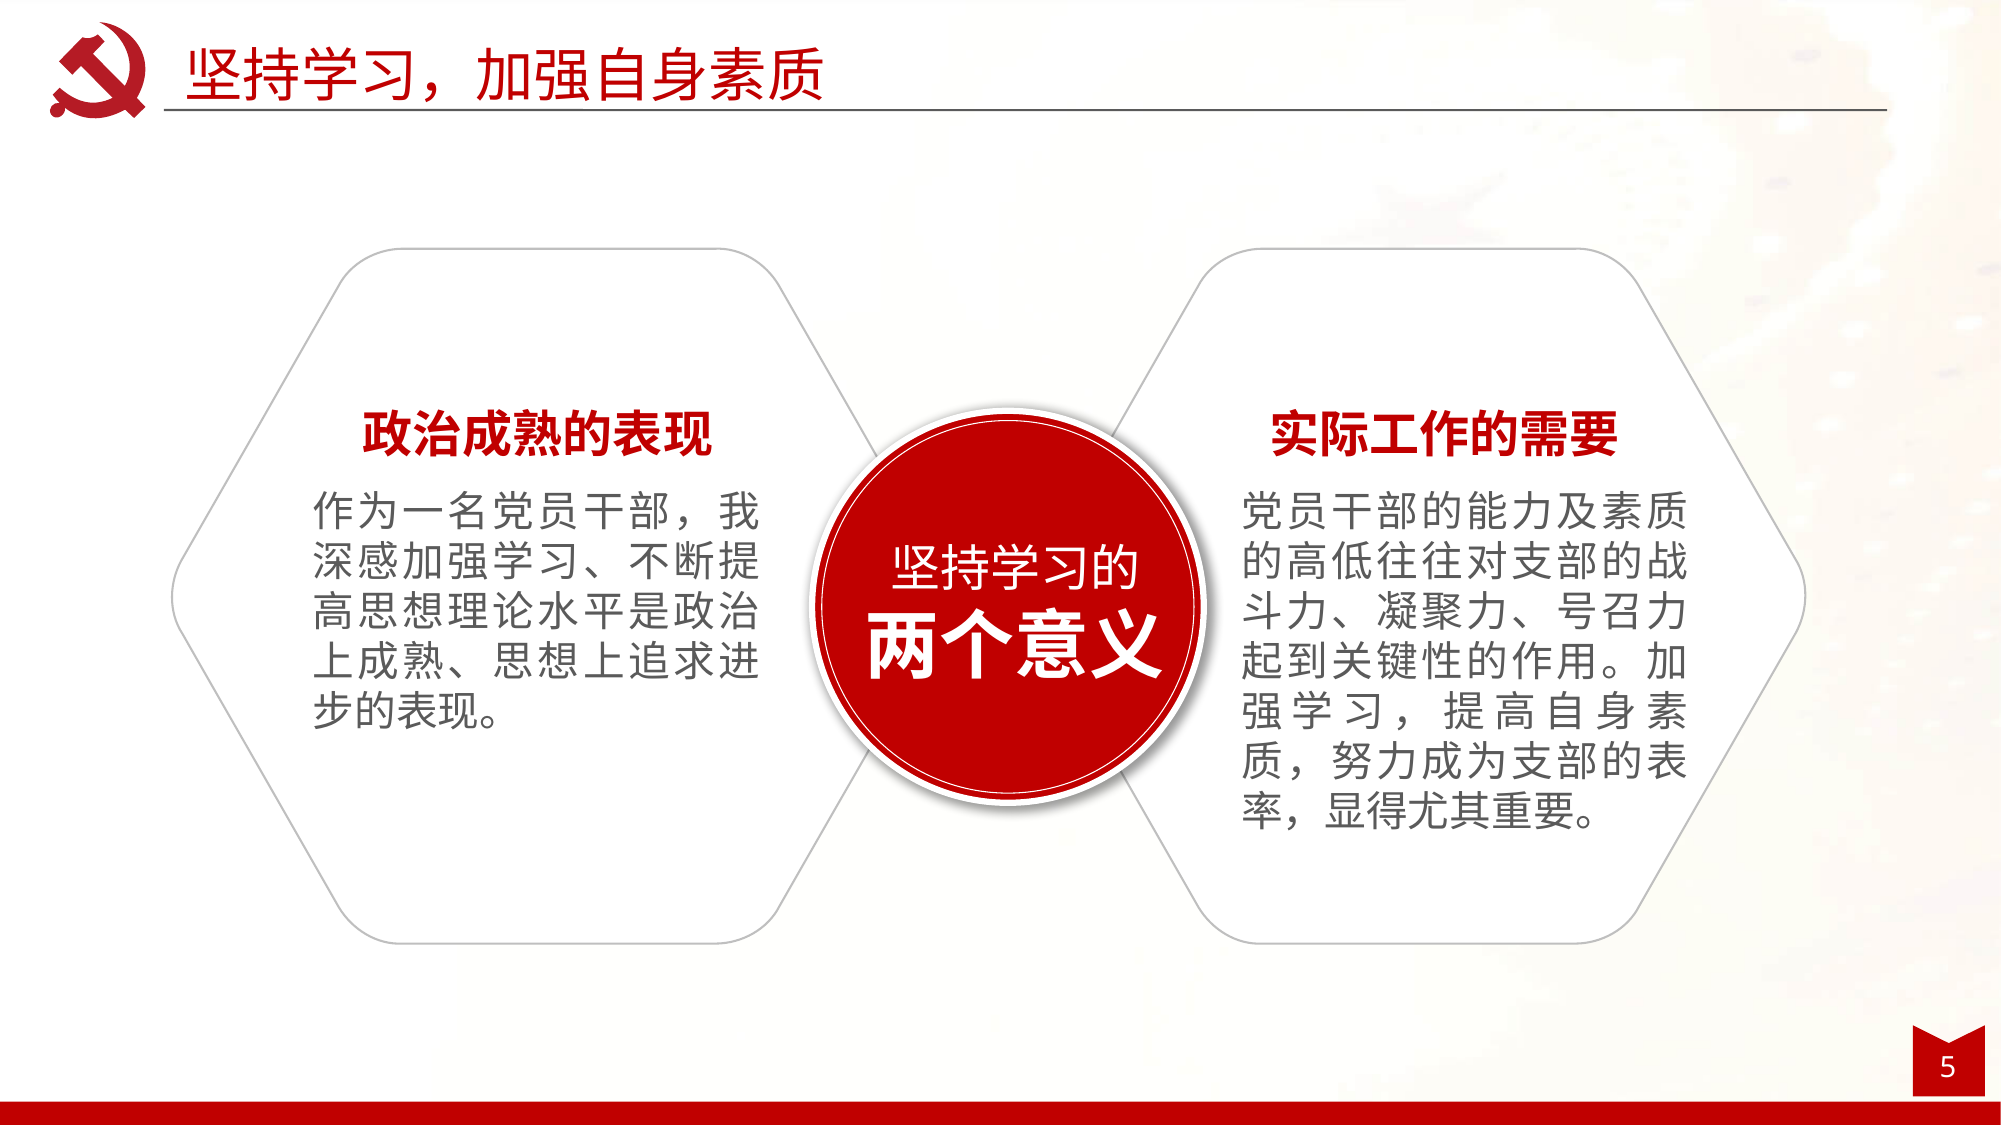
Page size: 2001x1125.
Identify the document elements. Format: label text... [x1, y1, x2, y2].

text_box 坚持学习，加强自身素质 [169, 29, 1573, 110]
picture [0, 0, 2001, 1101]
text_box [171, 248, 850, 944]
text_box 作为一名党员干部，我深感加强学习、不断提高思想理论水平是政治上成熟、思想上追求进步的表现。 [297, 477, 775, 743]
text_box [49, 22, 146, 119]
text_box [1127, 248, 1806, 944]
text_box 政治成熟的表现 [348, 395, 728, 471]
text_box 党员干部的能力及素质的高低往往对支部的战斗力、凝聚力、号召力起到关键性的作用。加强学习，提高自身素质，努力成为支部的表率，显得尤其重要。 [1226, 477, 1703, 843]
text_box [811, 410, 1204, 804]
text_box 实际工作的需要 [1254, 395, 1635, 471]
text_box 坚持学习，加强自身素质 [169, 111, 1573, 116]
